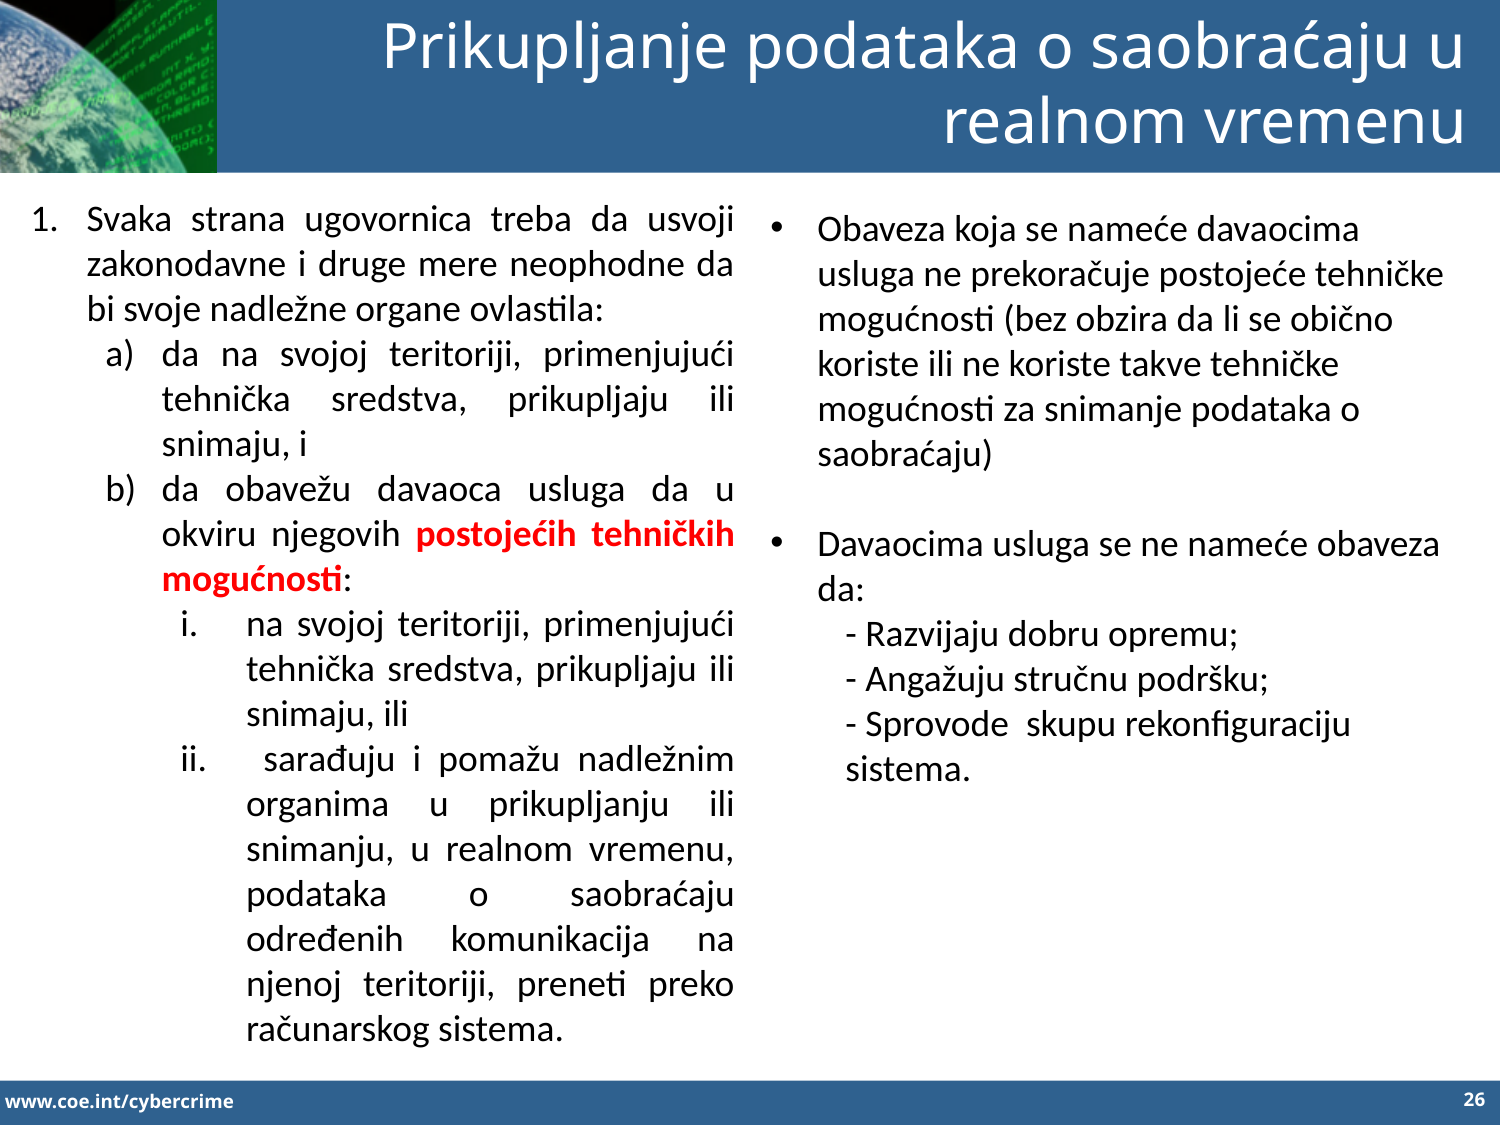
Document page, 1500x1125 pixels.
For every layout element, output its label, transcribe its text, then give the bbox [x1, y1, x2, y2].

text_box Svaka strana ugovornica treba da usvoji zakonodavne i druge mere neophodne da bi svoje nadležne organe ovlastila: da na svojoj teritoriji, primenjujući tehnička sredstva, prikupljaju ili snimaju, i da obavežu davaoca usluga da u okviru njegovih postojećih tehničkih mogućnosti: na svojoj teritoriji, primenjujući tehnička sredstva, prikupljaju ili snimaju, ili sarađuju i pomažu nadležnim organima u prikupljanju ili snimanju, u realnom vremenu, podataka o saobraćaju određenih komunikacija na njenoj teritoriji, preneti preko računarskog sistema. [15, 186, 750, 1057]
text_box Prikupljanje podataka o saobraćaju u realnom vremenu [230, 0, 1483, 164]
picture [0, 0, 217, 173]
text_box Obaveza koja se nameće davaocima usluga ne prekoračuje postojeće tehničke mogućnosti (bez obzira da li se obično koriste ili ne koriste takve tehničke mogućnosti za snimanje podataka o saobraćaju) Davaocima usluga se ne nameće obaveza da: - Razvijaju dobru opremu; - Angažuju stručnu podršku; - Sprovode skupu rekonfiguraciju sistema. [755, 196, 1480, 796]
